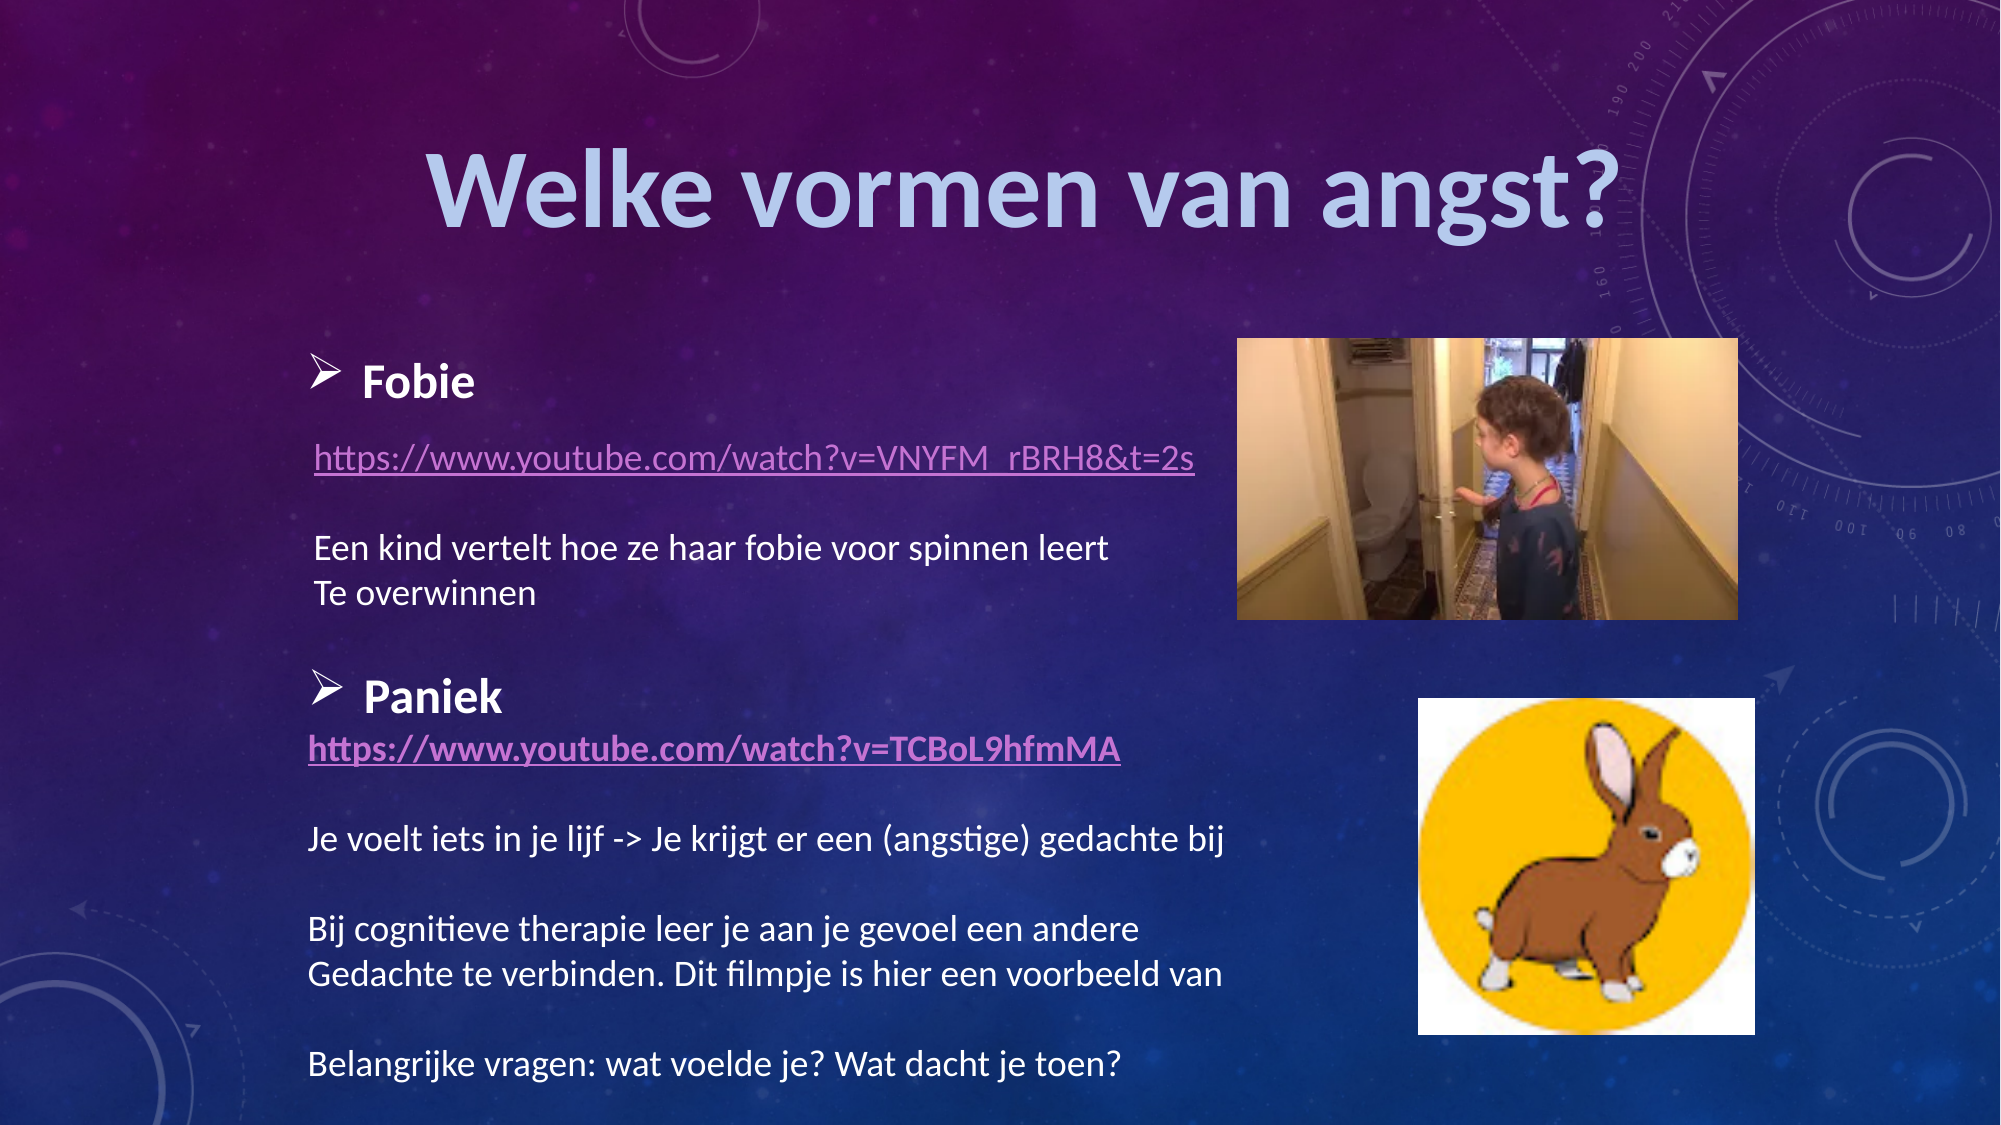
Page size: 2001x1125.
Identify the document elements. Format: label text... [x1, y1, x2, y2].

text_box Fobie [291, 340, 491, 416]
text_box Welke vormen van angst? [410, 107, 1640, 258]
text_box Paniek https://www.youtube.com/watch?v=TCBoL9hfmMA Je voelt iets in je lijf -> Je krijgt er een (angstige) gedachte bij Bij cognitieve therapie leer je aan je gevoel een andere Gedachte te verbinden. Dit filmpje is hier een voorbeeld van Belangrijke vragen: wat voelde je? Wat dacht je toen? [292, 656, 1241, 1125]
picture [0, 0, 2001, 1125]
text_box https://www.youtube.com/watch?v=VNYFM_rBRH8&t=2s Een kind vertelt hoe ze haar fobie voor spinnen leert Te overwinnen [298, 425, 1211, 621]
